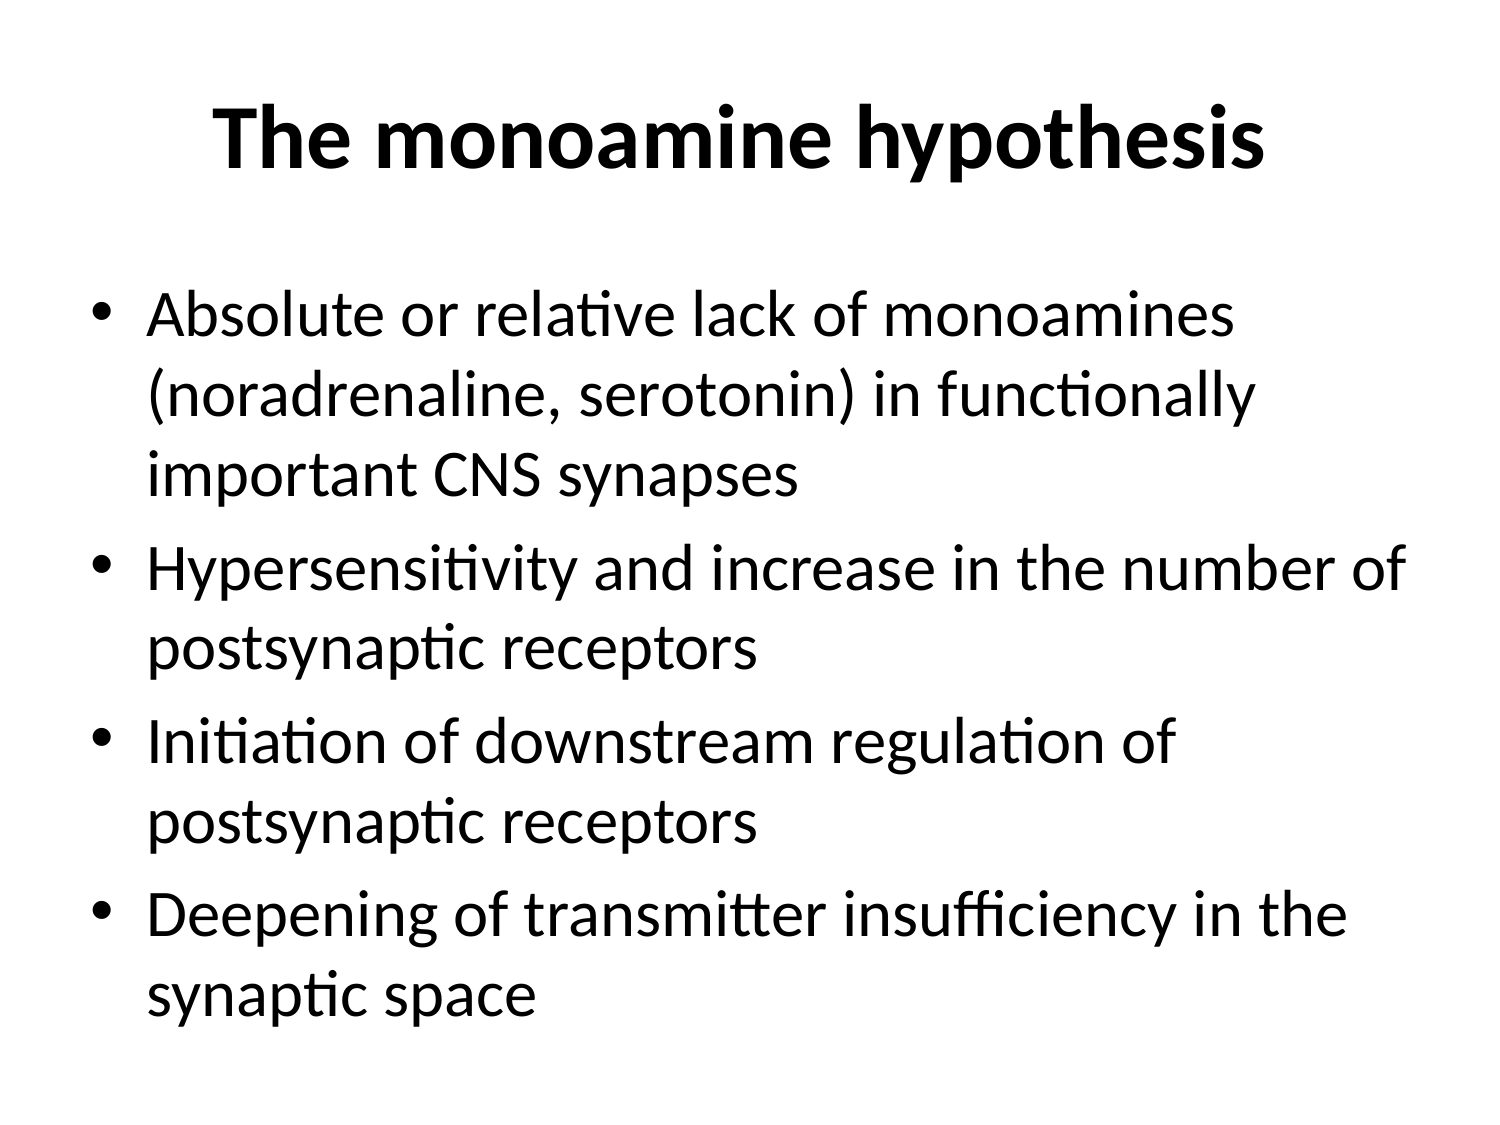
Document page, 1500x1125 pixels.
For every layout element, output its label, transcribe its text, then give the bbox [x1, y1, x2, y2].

title The monoamine hypothesis [74, 44, 1426, 233]
list Absolute or relative lack of monoamines (noradrenaline, serotonin) in functionally important CNS synapses Hypersensitivity and increase in the number of postsynaptic receptors Initiation of downstream regulation of postsynaptic receptors Deepening of transmitter insufficiency in the synaptic space [74, 262, 1426, 1006]
